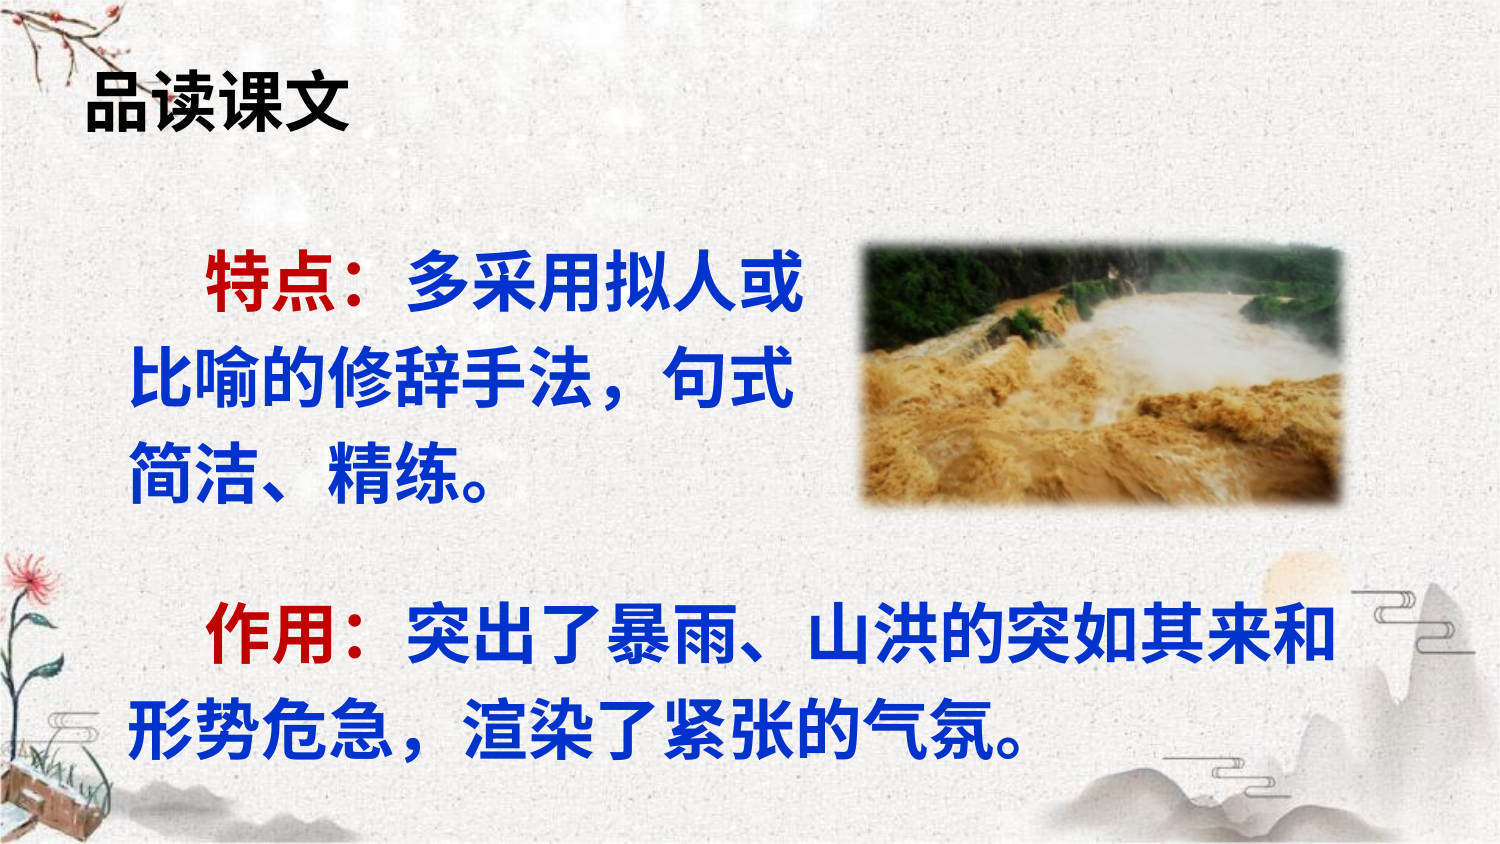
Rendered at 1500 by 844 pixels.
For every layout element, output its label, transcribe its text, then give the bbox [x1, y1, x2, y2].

text_box 作用：突出了暴雨、山洪的突如其来和形势危急，渲染了紧张的气氛。 [113, 568, 1387, 776]
text_box 品读课文 [69, 52, 433, 157]
picture [0, 0, 1500, 844]
text_box 特点：多采用拟人或比喻的修辞手法，句式简洁、精练。 [112, 216, 846, 519]
